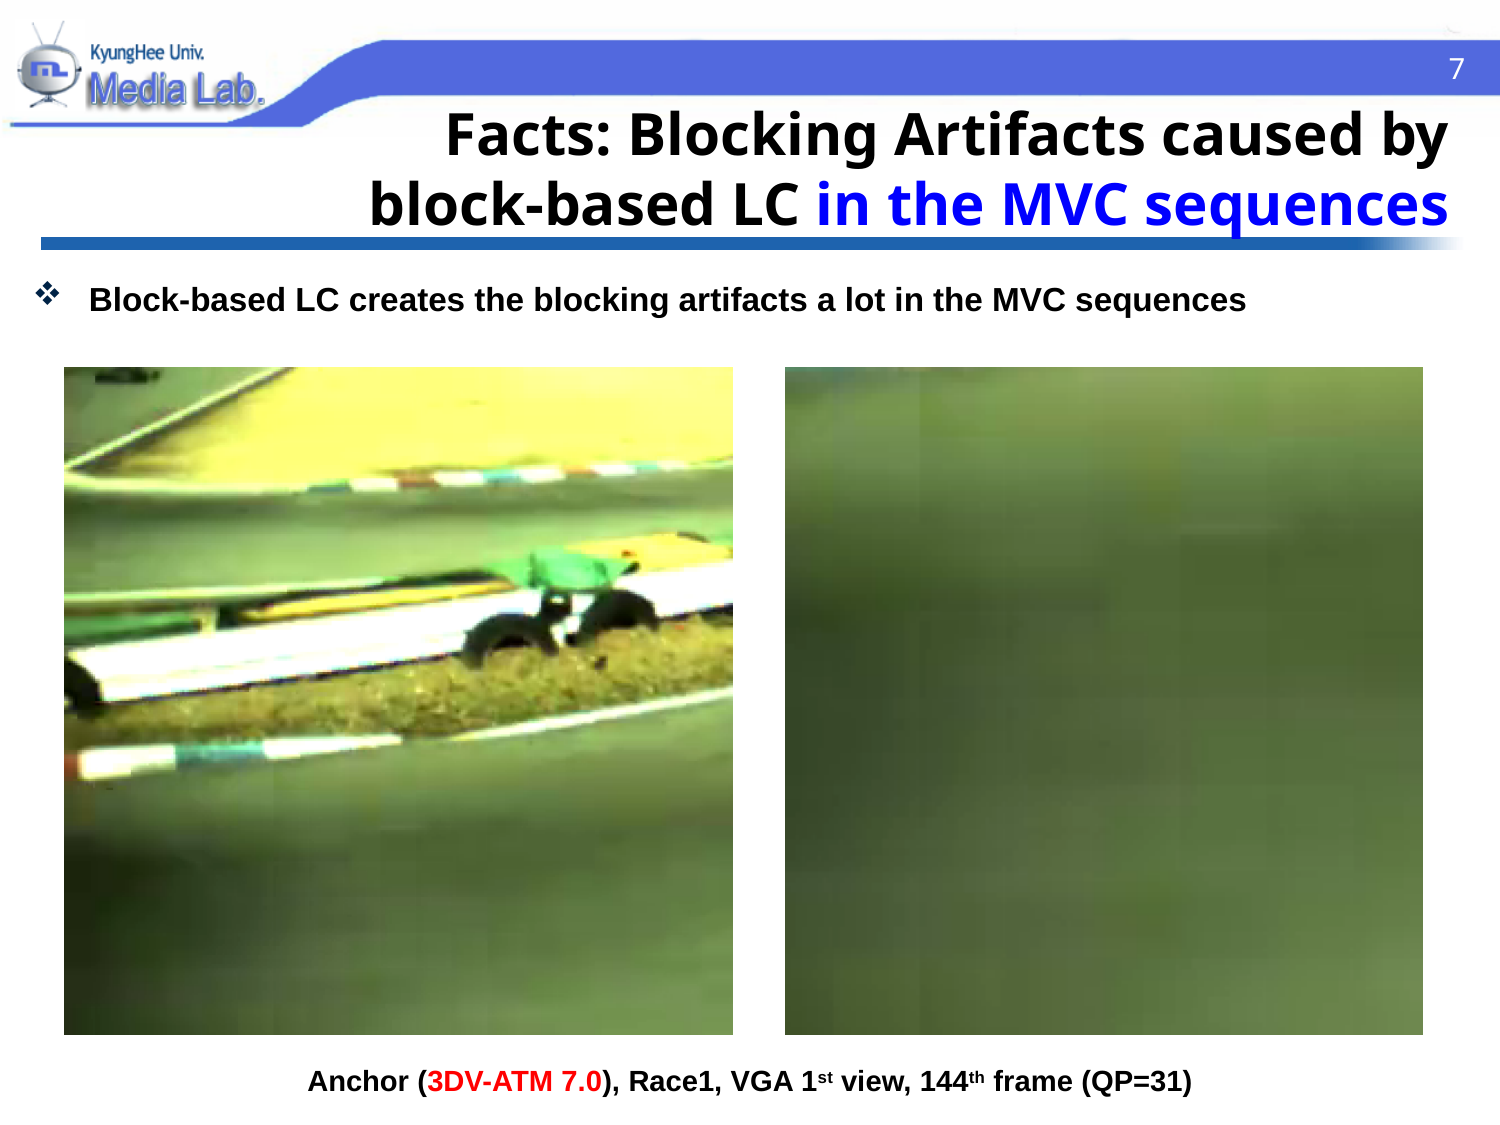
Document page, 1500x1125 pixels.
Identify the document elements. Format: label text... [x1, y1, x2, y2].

list Block-based LC creates the blocking artifacts a lot in the MVC sequences [17, 262, 1483, 1107]
picture [785, 367, 1423, 1036]
picture [41, 237, 1500, 250]
picture [0, 0, 1500, 138]
title Facts: Blocking Artifacts caused by block-based LC in the MVC sequences [312, 101, 1465, 233]
picture [64, 367, 733, 1036]
text_box Anchor (3DV-ATM 7.0), Race1, VGA 1st view, 144th frame (QP=31) [184, 1055, 1316, 1105]
slide_number 7 [1403, 42, 1481, 93]
